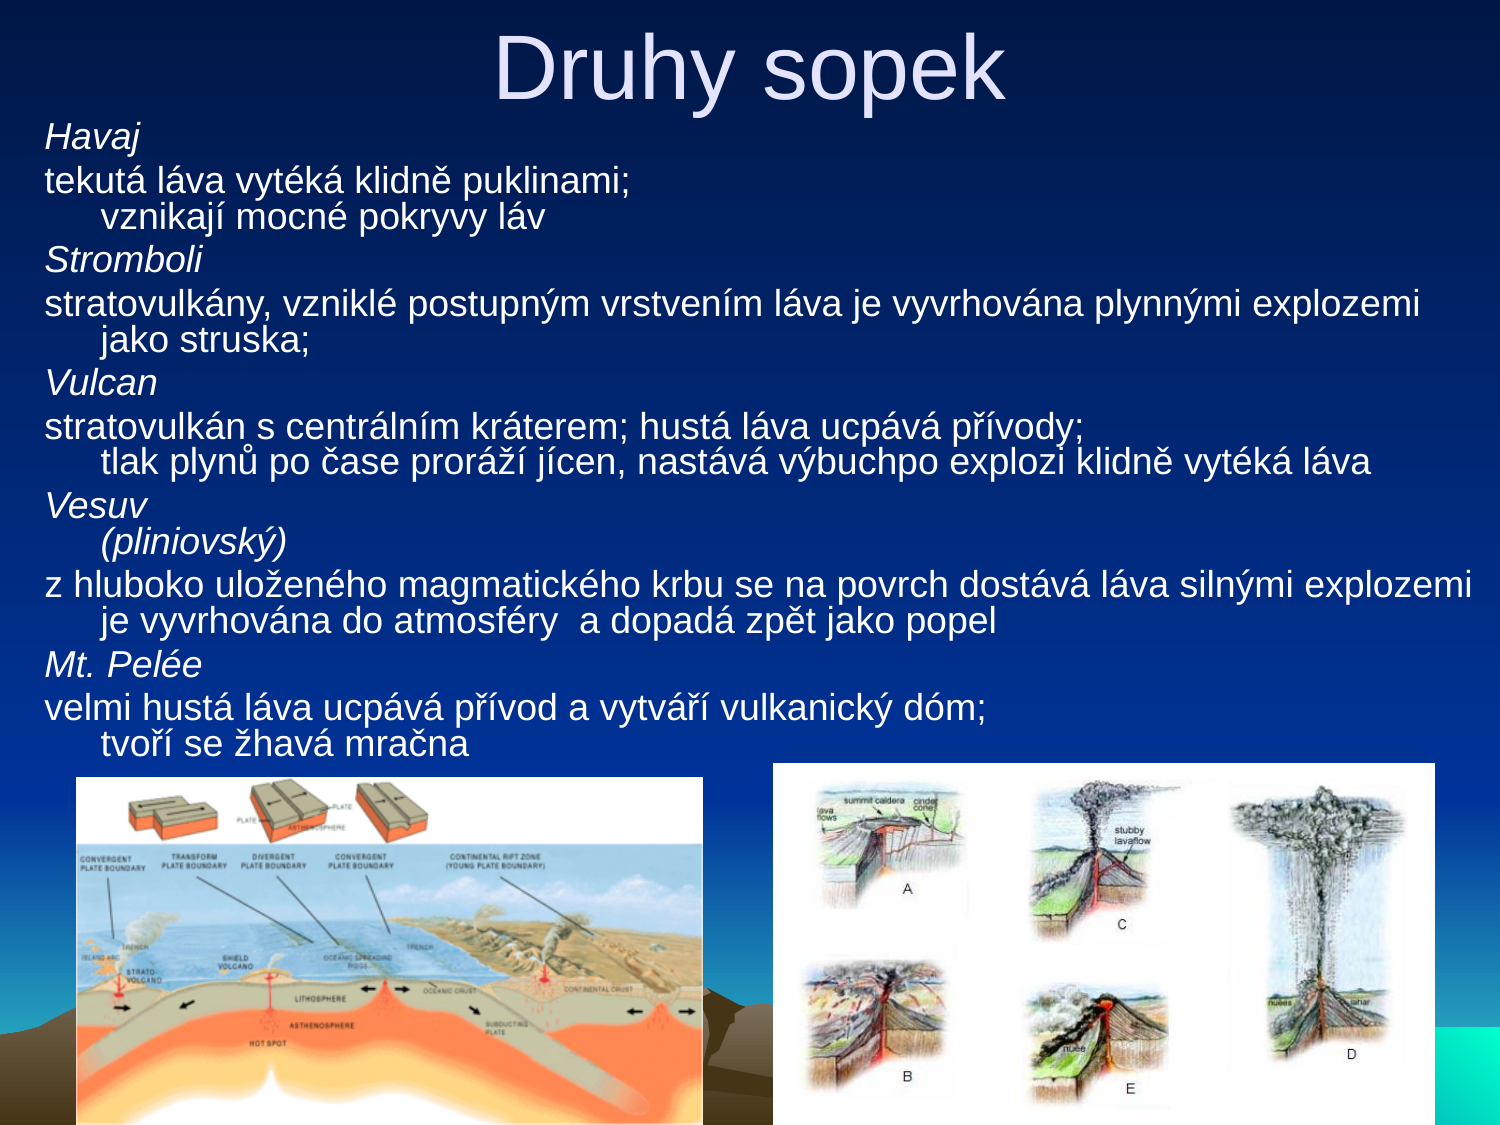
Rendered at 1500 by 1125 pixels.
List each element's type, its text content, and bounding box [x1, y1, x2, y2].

picture [76, 777, 704, 1125]
picture [773, 763, 1436, 1125]
list Havaj tekutá láva vytéká klidně puklinami; vznikají mocné pokryvy láv Stromboli stratovulkány, vzniklé postupným vrstvením láva je vyvrhována plynnými explozemi jako struska; Vulcan stratovulkán s centrálním kráterem; hustá láva ucpává přívody; tlak plynů po čase proráží jícen, nastává výbuchpo explozi klidně vytéká láva Vesuv (pliniovský) z hluboko uloženého magmatického krbu se na povrch dostává láva silnými explozemi je vyvrhována do atmosféry a dopadá zpět jako popel Mt. Pelée velmi hustá láva ucpává přívod a vytváří vulkanický dóm; tvoří se žhavá mračna [29, 113, 1500, 776]
title Druhy sopek [74, 0, 1426, 113]
